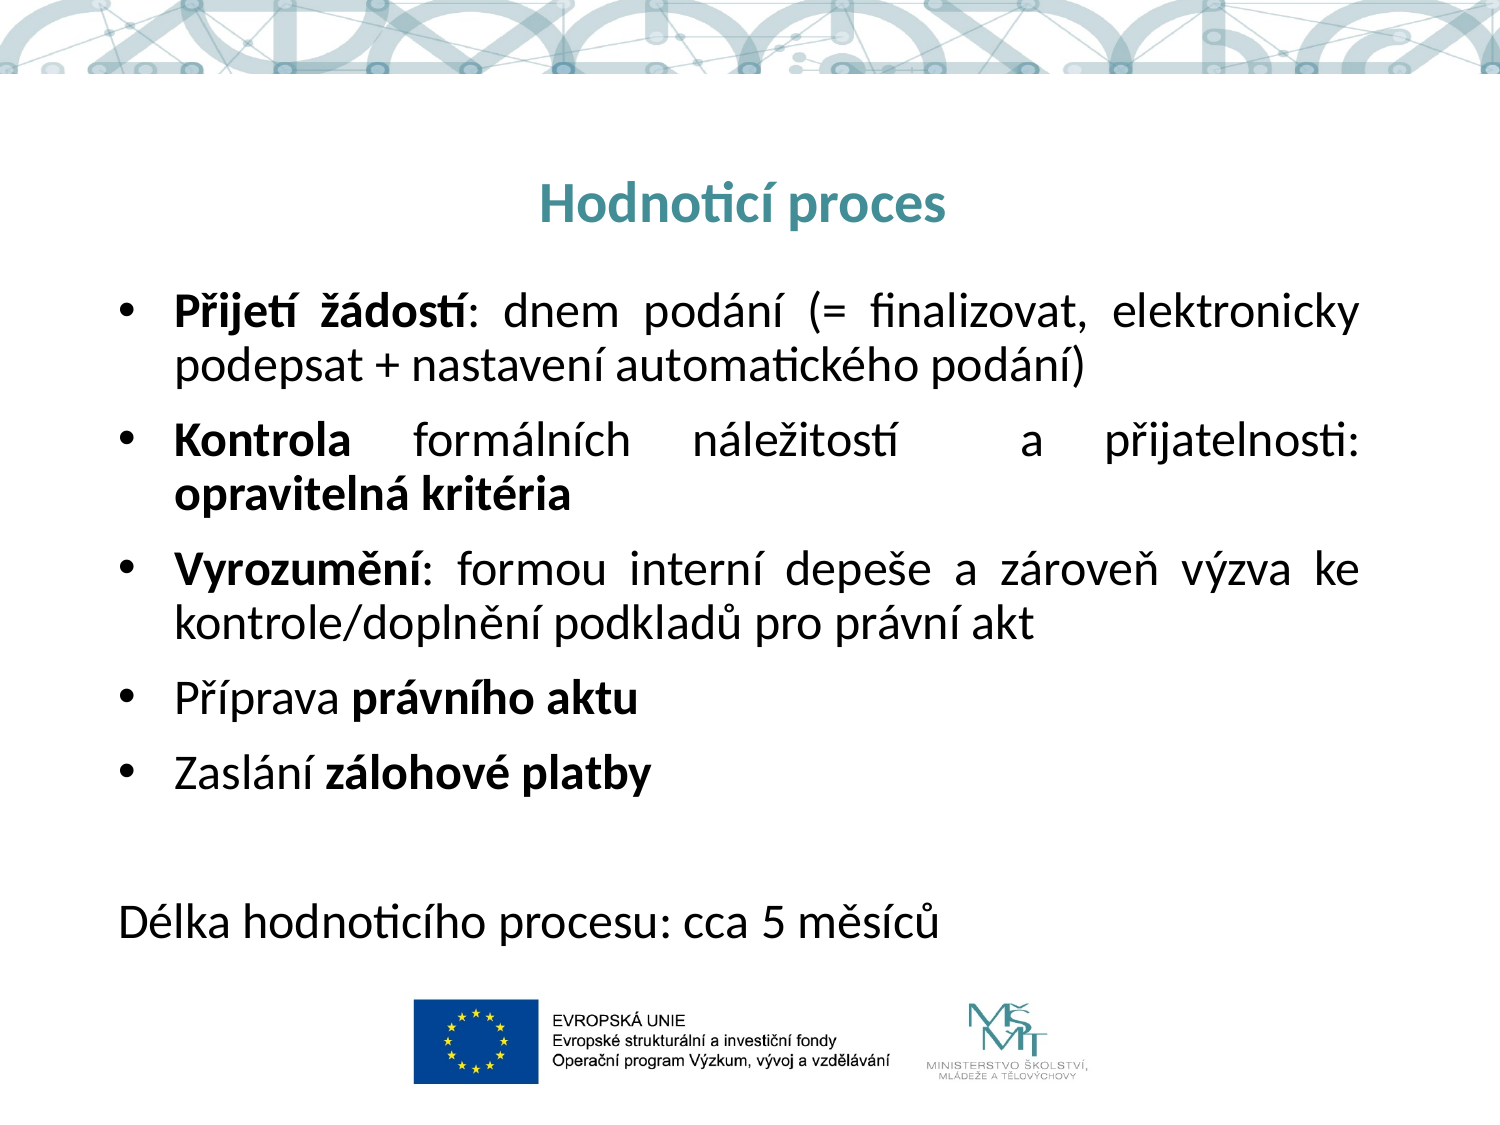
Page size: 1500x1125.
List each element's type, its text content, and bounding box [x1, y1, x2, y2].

picture [371, 976, 1129, 1125]
title Hodnoticí proces [103, 129, 1397, 278]
picture [0, 0, 1500, 74]
list Přijetí žádostí: dnem podání (= finalizovat, elektronicky podepsat + nastavení automatického podání) Kontrola formálních náležitostí a přijatelnosti: opravitelná kritéria Vyrozumění: formou interní depeše a zároveň výzva ke kontrole/doplnění podkladů pro právní akt Příprava právního aktu Zaslání zálohové platby Délka hodnoticího procesu: cca 5 měsíců [103, 277, 1376, 976]
